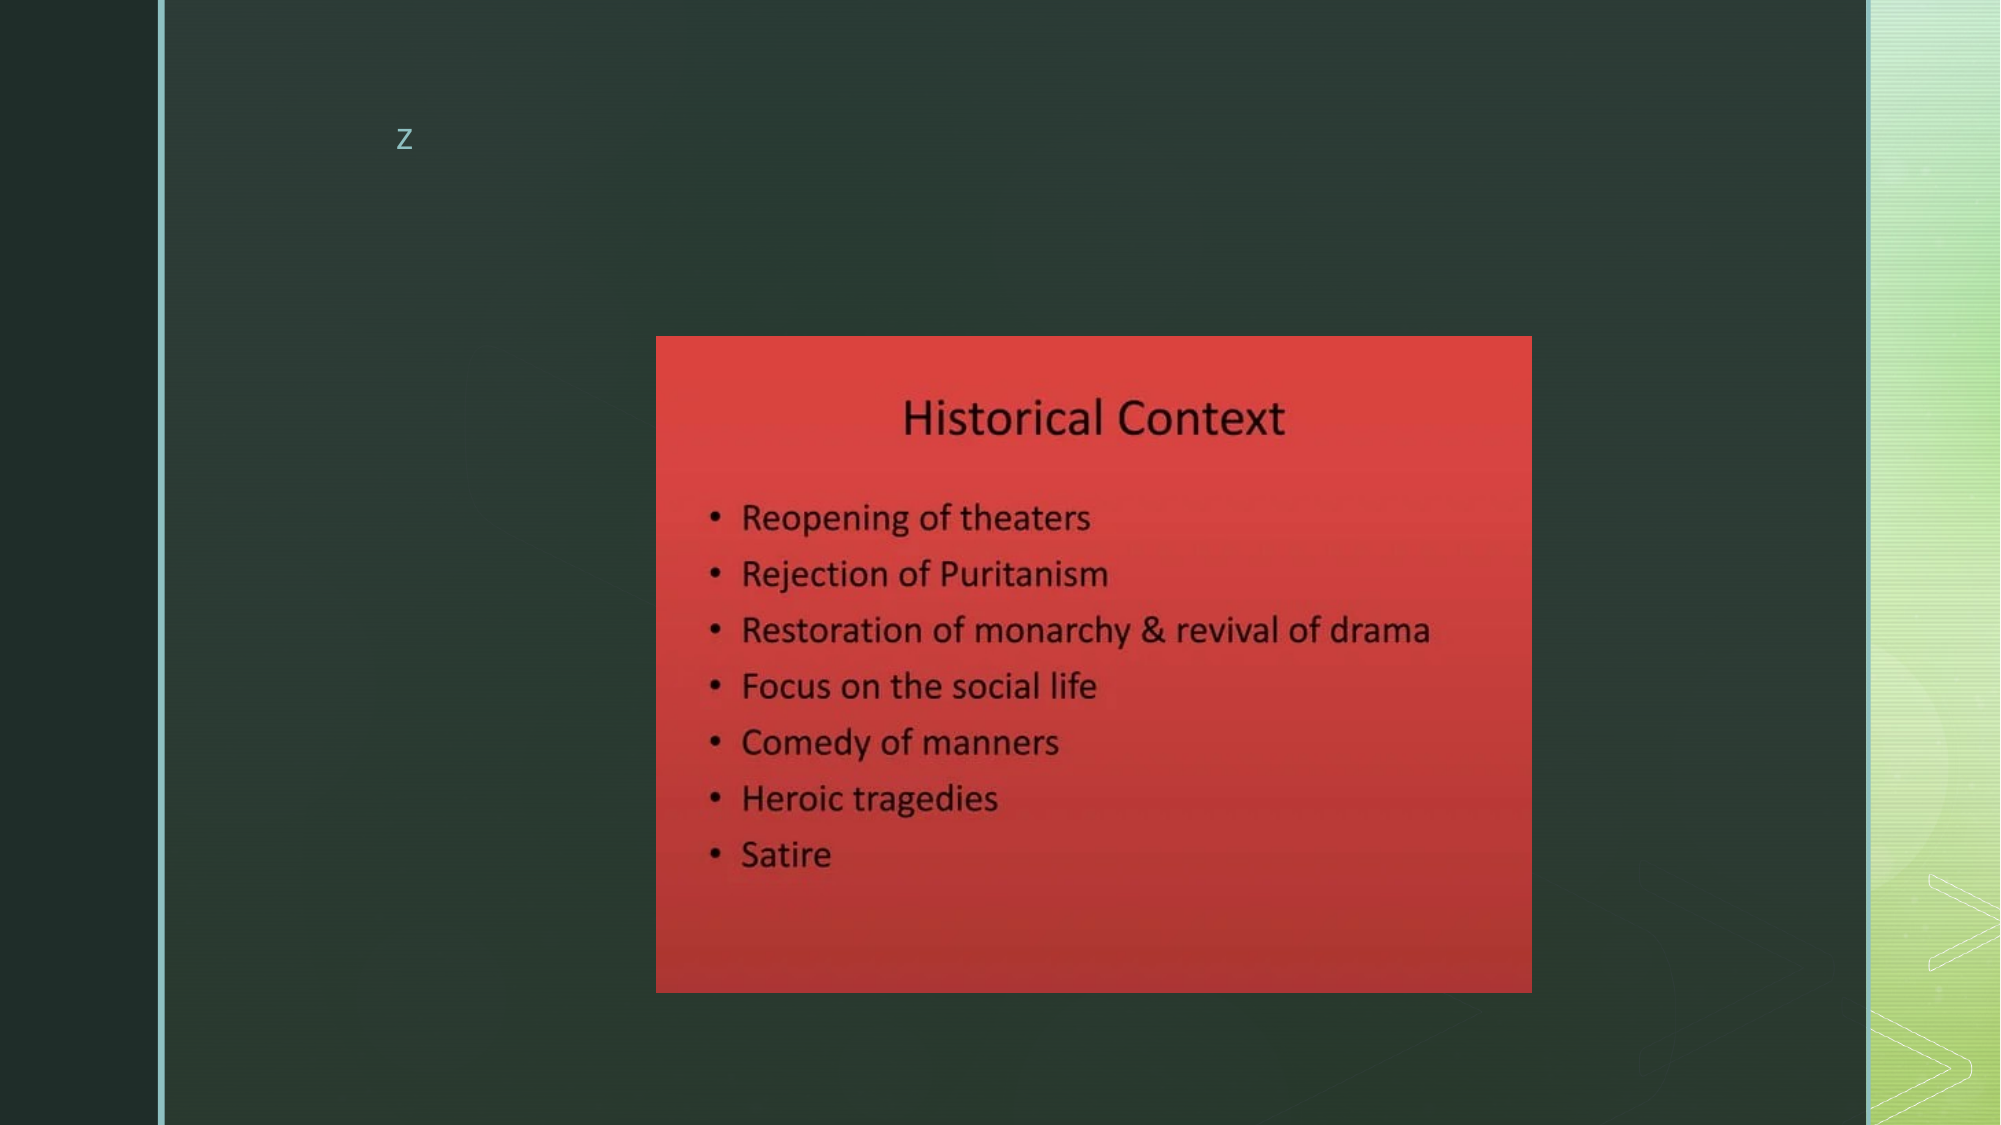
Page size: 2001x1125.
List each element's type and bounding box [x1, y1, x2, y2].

list [656, 336, 1533, 993]
picture [1871, 0, 2001, 1125]
